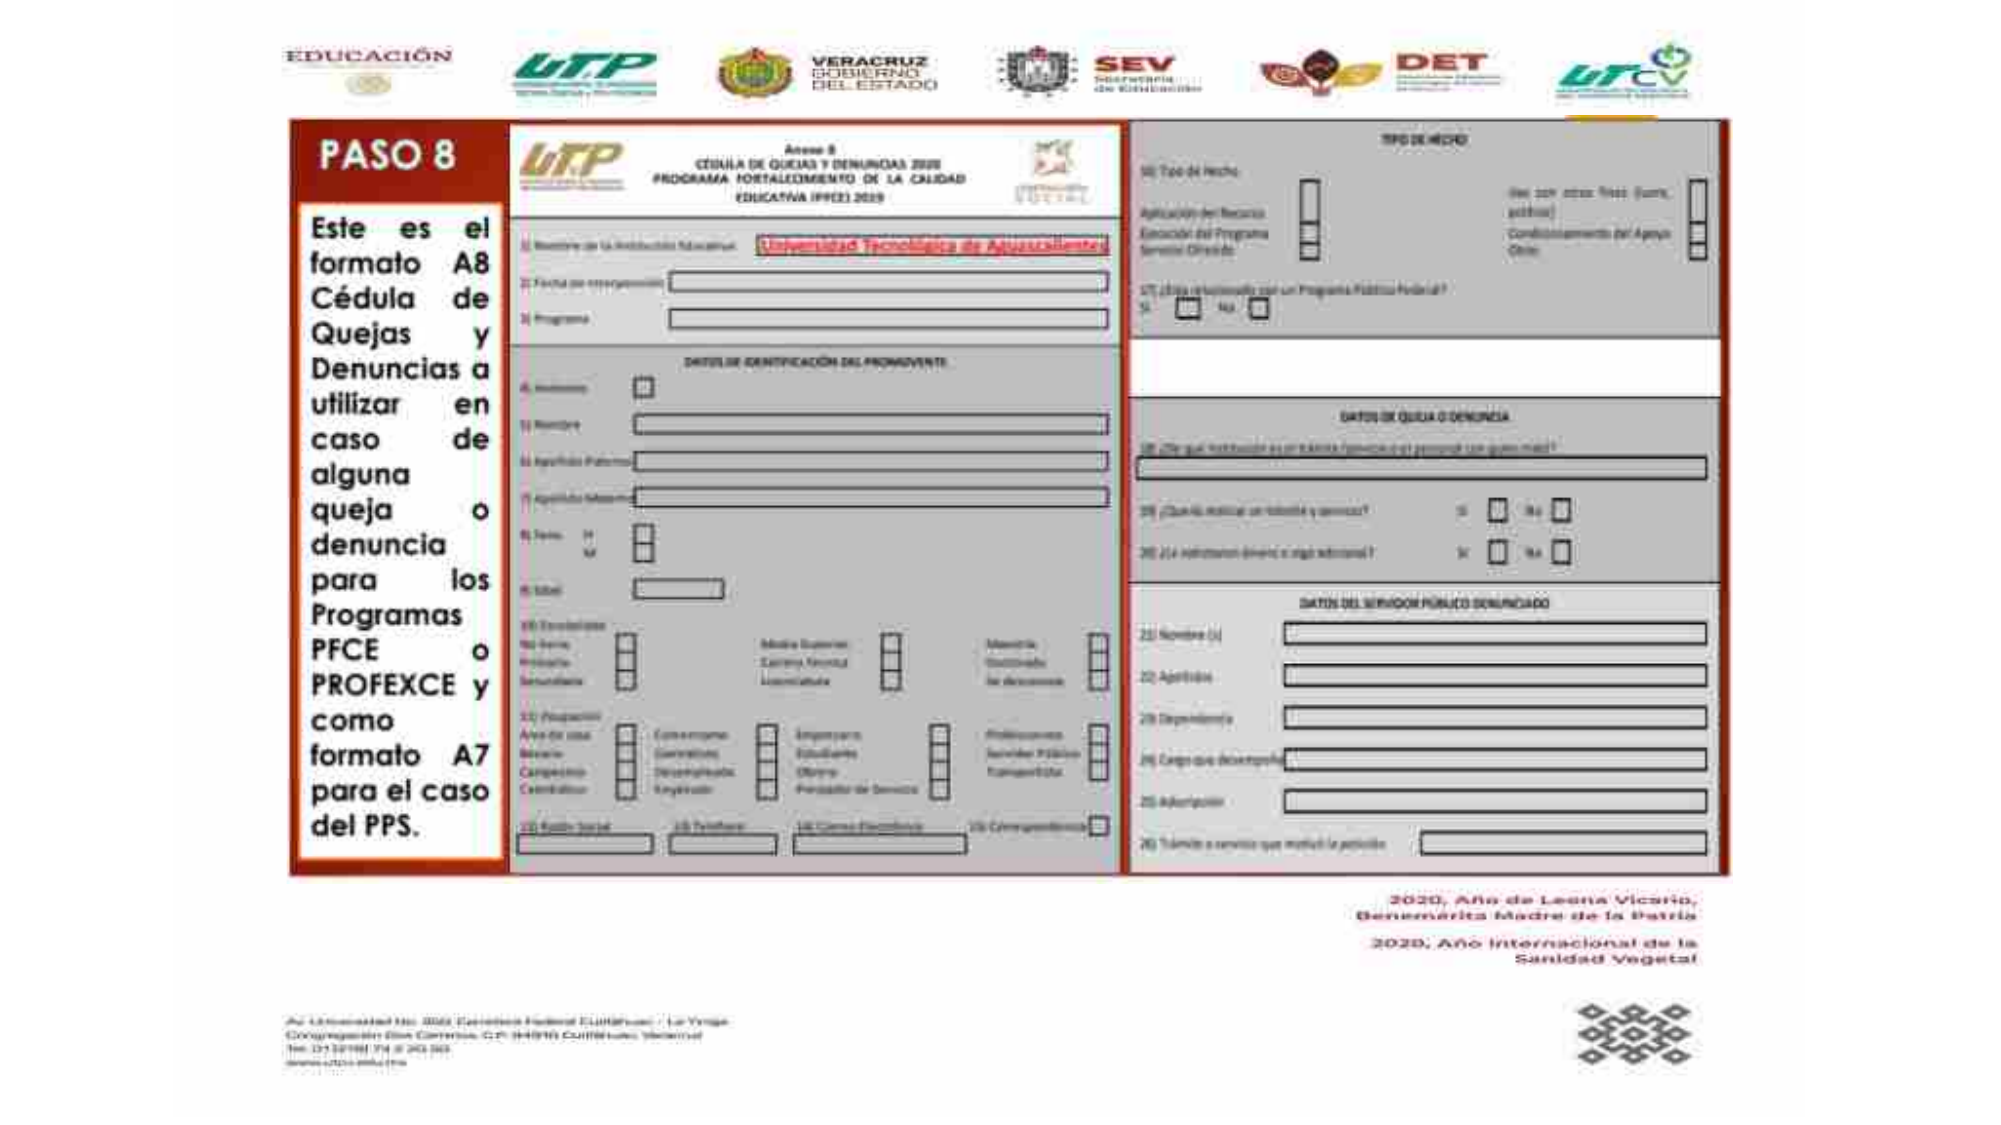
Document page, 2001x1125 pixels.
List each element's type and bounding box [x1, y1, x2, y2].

picture [173, 0, 1805, 1117]
